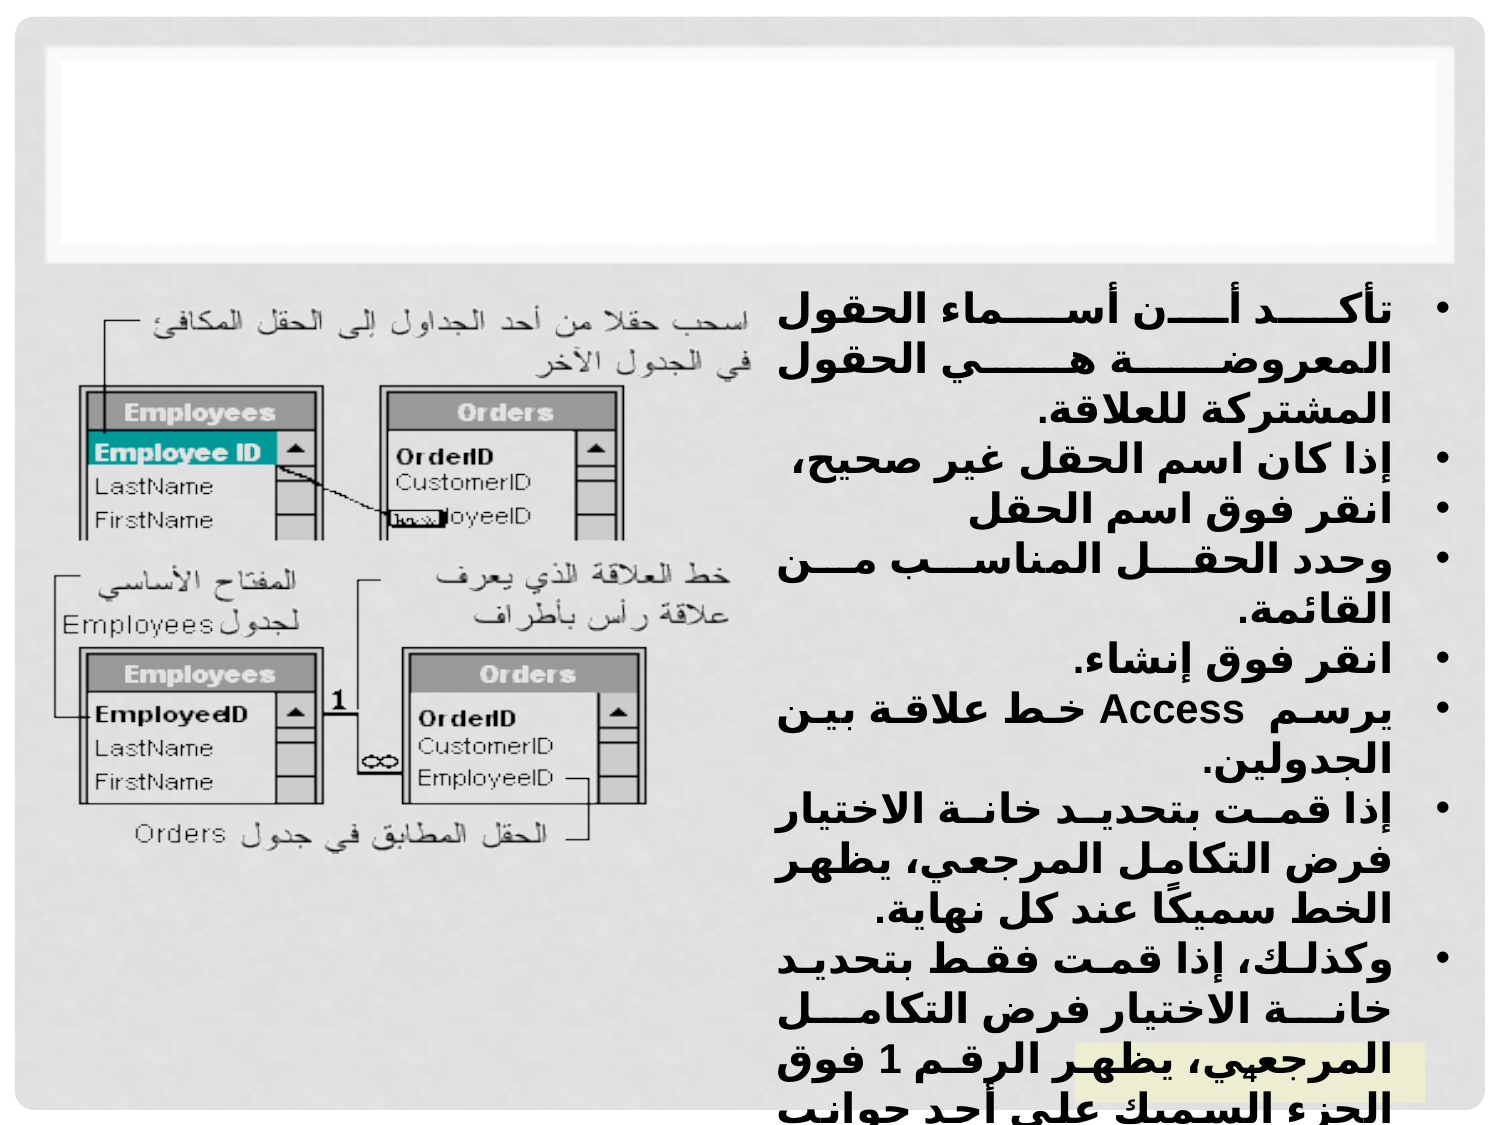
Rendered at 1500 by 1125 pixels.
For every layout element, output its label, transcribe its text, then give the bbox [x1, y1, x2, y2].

picture [52, 302, 762, 855]
text_box تأكد أن أسماء الحقول المعروضة هي الحقول المشتركة للعلاقة. إذا كان اسم الحقل غير صحيح، انقر فوق اسم الحقل وحدد الحقل المناسب من القائمة. انقر فوق إنشاء. يرسم Access خط علاقة بين الجدولين. إذا قمت بتحديد خانة الاختيار فرض التكامل المرجعي، يظهر الخط سميكًا عند كل نهاية. وكذلك، إذا قمت فقط بتحديد خانة الاختيار فرض التكامل المرجعي، يظهر الرقم 1 فوق الجزء السميك على أحد جوانب خط العلاقة، ويظهر الرمز (∞) فوق الجزء السميك من في الجزء الآخر من الخط، كما هو موضح في الشكل التالي. [761, 274, 1465, 1125]
